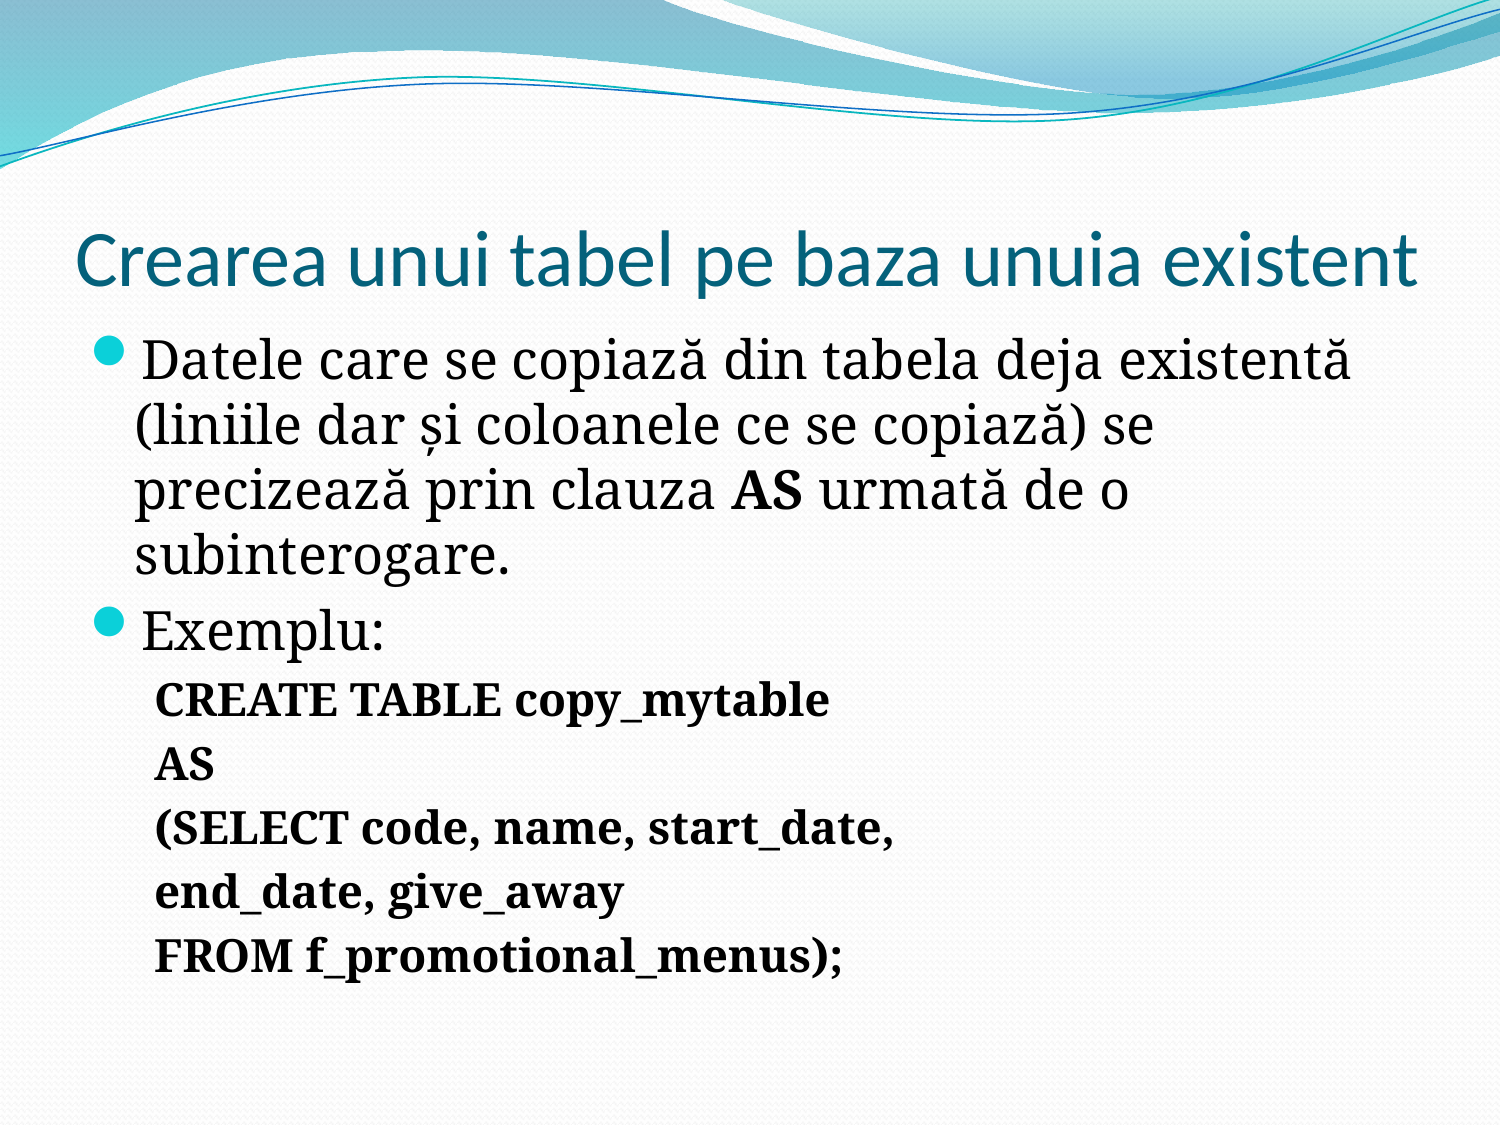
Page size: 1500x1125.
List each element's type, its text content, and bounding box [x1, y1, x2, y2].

title Crearea unui tabel pe baza unuia existent [75, 115, 1425, 303]
list Datele care se copiază din tabela deja existentă (liniile dar şi coloanele ce se copiază) se precizează prin clauza AS urmată de o subinterogare. Exemplu: CREATE TABLE copy_mytable AS (SELECT code, name, start_date, end_date, give_away FROM f_promotional_menus); [75, 317, 1425, 1038]
